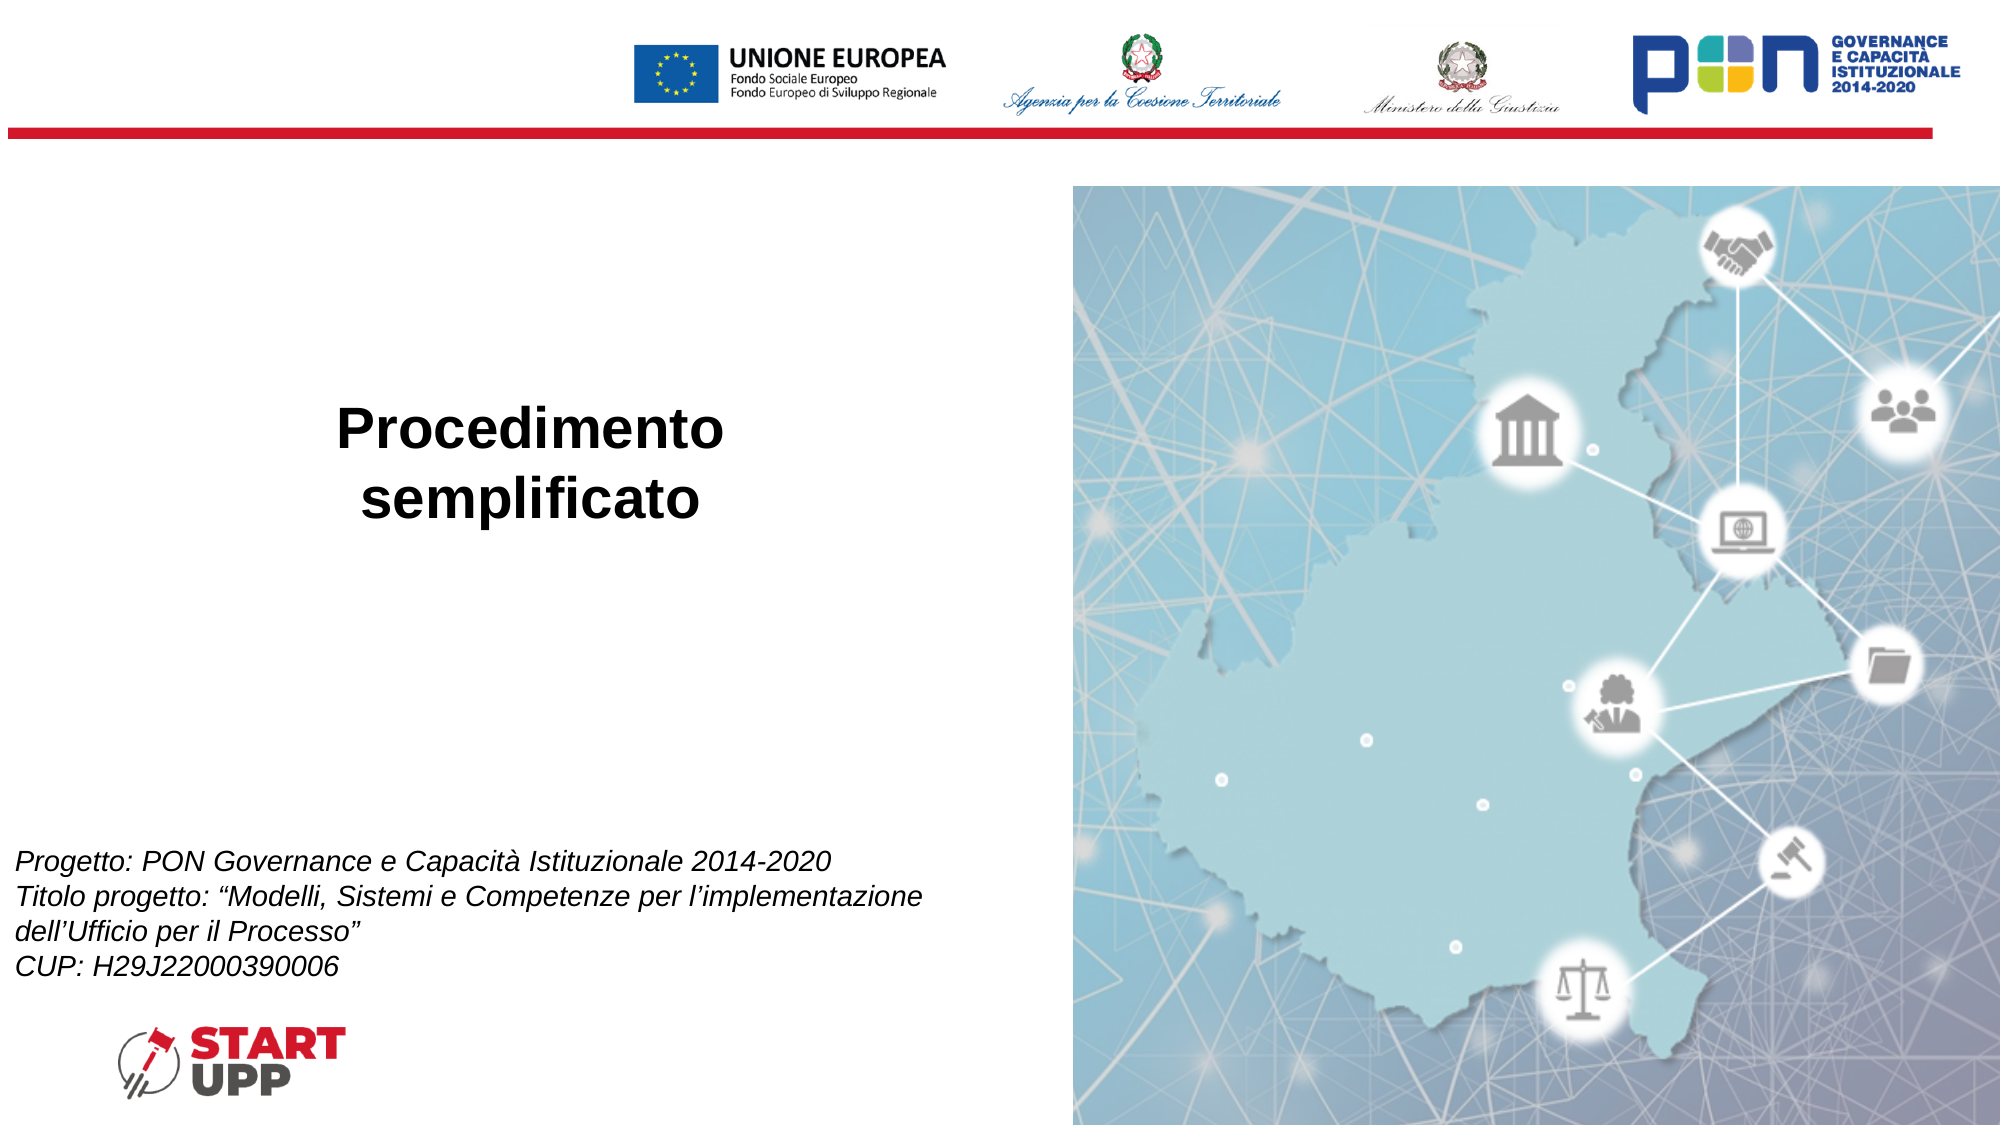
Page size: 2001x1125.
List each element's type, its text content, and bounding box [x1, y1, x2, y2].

text_box Procedimento semplificato [165, 383, 897, 538]
picture [114, 1019, 351, 1103]
picture [612, 24, 1972, 119]
text_box Progetto: PON Governance e Capacità Istituzionale 2014-2020 Titolo progetto: “Modelli, Sistemi e Competenze per l’implementazione dell’Ufficio per il Processo” CUP: H29J22000390006 [0, 834, 1062, 990]
